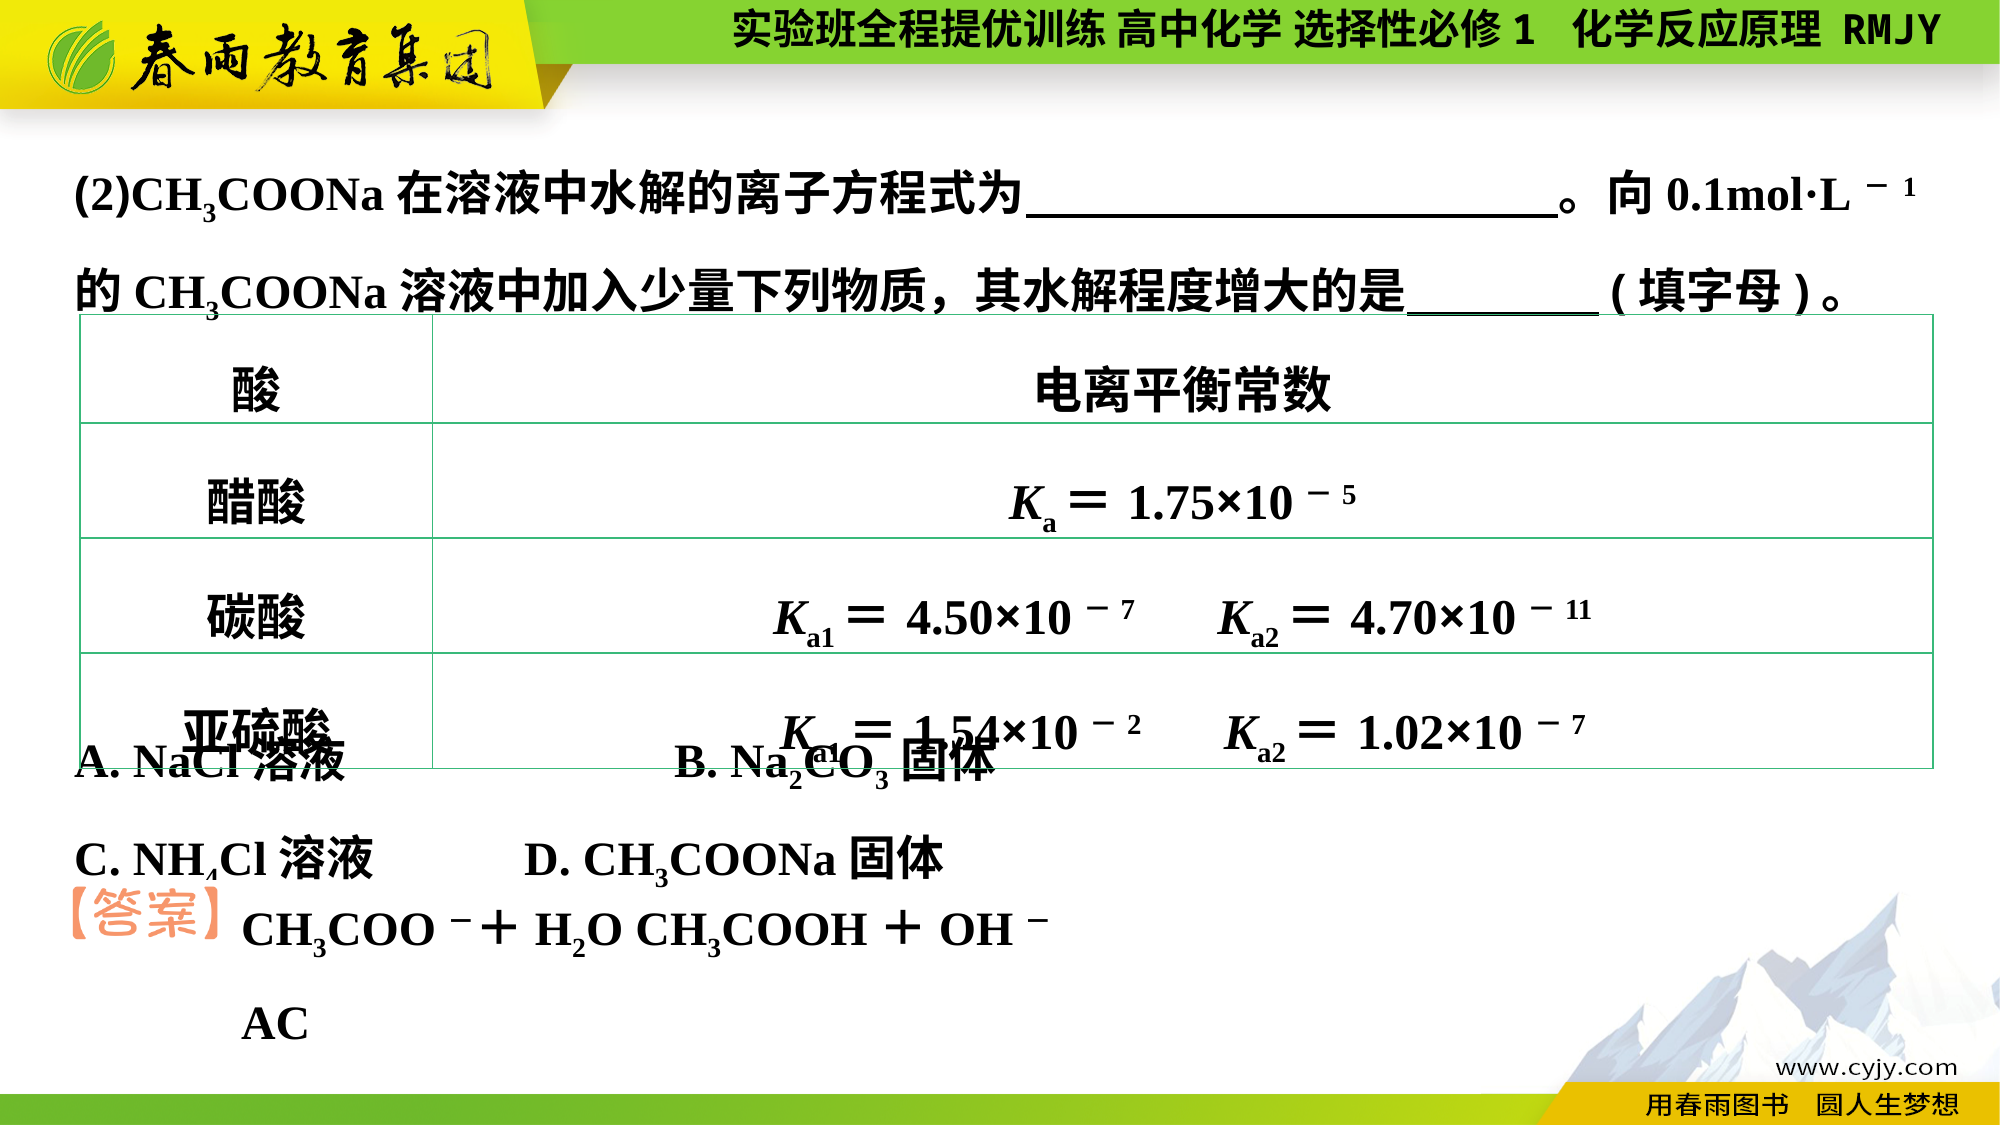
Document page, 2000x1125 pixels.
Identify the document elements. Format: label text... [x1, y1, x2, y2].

table_cell Ka1＝1.54×10－2 Ka2＝1.02×10－7 [433, 654, 1932, 768]
table_cell Ka＝1.75×10－5 [433, 424, 1932, 537]
table_cell 醋酸 [81, 424, 432, 537]
list (2)CH3COONa在溶液中水解的离子方程式为 。向0.1mol·L－1的CH3COONa溶液中加入少量下列物质，其水解程度增大的是 (填字母)。 A. NaCl溶液 B. Na2CO3固体 C. NH4Cl溶液 D. CH3COONa固体 [59, 122, 1944, 861]
table_cell 碳酸 [81, 539, 432, 652]
table_cell Ka1＝4.50×10－7 Ka2＝4.70×10－11 [433, 539, 1932, 652]
table_header 酸 [81, 315, 432, 422]
table_header 电离平衡常数 [433, 315, 1932, 422]
table_cell 亚硫酸 [81, 654, 432, 768]
picture [0, 0, 2000, 1125]
